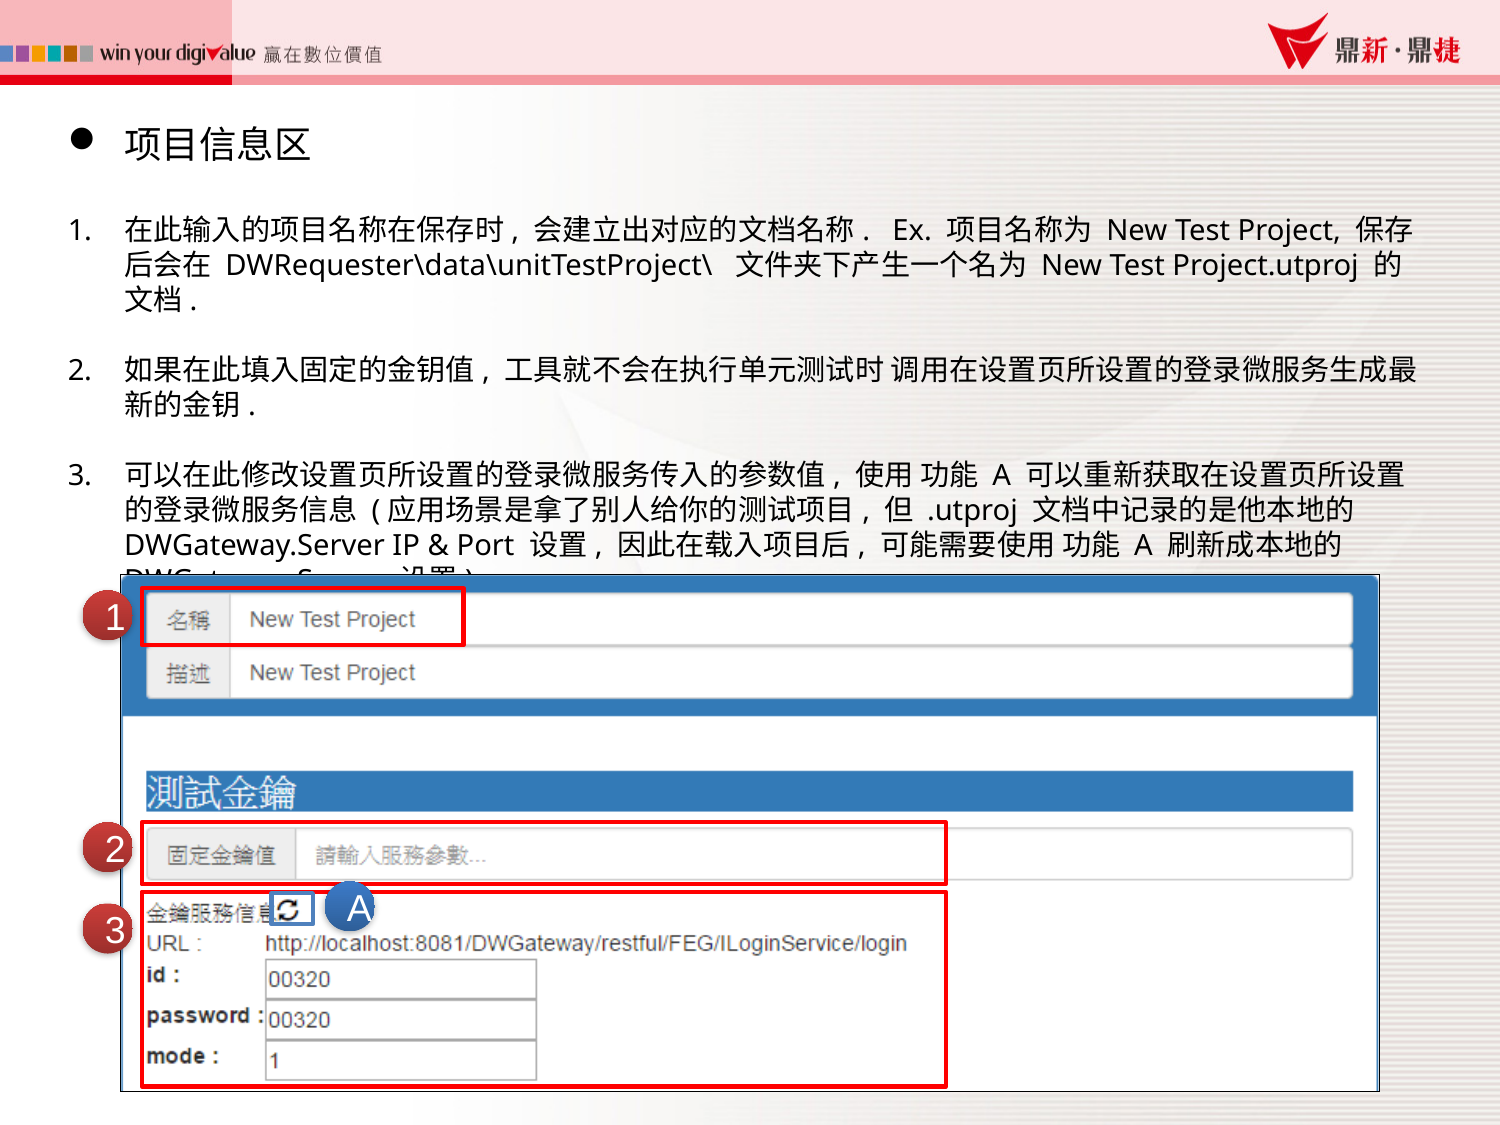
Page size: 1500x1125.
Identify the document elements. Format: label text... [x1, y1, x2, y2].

picture [0, 0, 1500, 1125]
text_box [82, 574, 1380, 1092]
text_box 项目信息区 在此输入的项目名称在保存时, 会建立出对应的文档名称. Ex. 项目名称为 New Test Project, 保存后会在 DWRequester\data\unitTestProject\ 文件夹下产生一个名为 New Test Project.utproj 的文档. 如果在此填入固定的金钥值, 工具就不会在执行单元测试时 调用在设置页所设置的登录微服务生成最新的金钥. 可以在此修改设置页所设置的登录微服务传入的参数值, 使用 功能 A 可以重新获取在设置页所设置的登录微服务信息 (应用场景是拿了别人给你的测试项目, 但 .utproj 文档中记录的是他本地的 DWGateway.Server IP & Port 设置, 因此在载入项目后, 可能需要使用 功能 A 刷新成本地的 DWGateway.Server 设置) [53, 113, 1437, 811]
